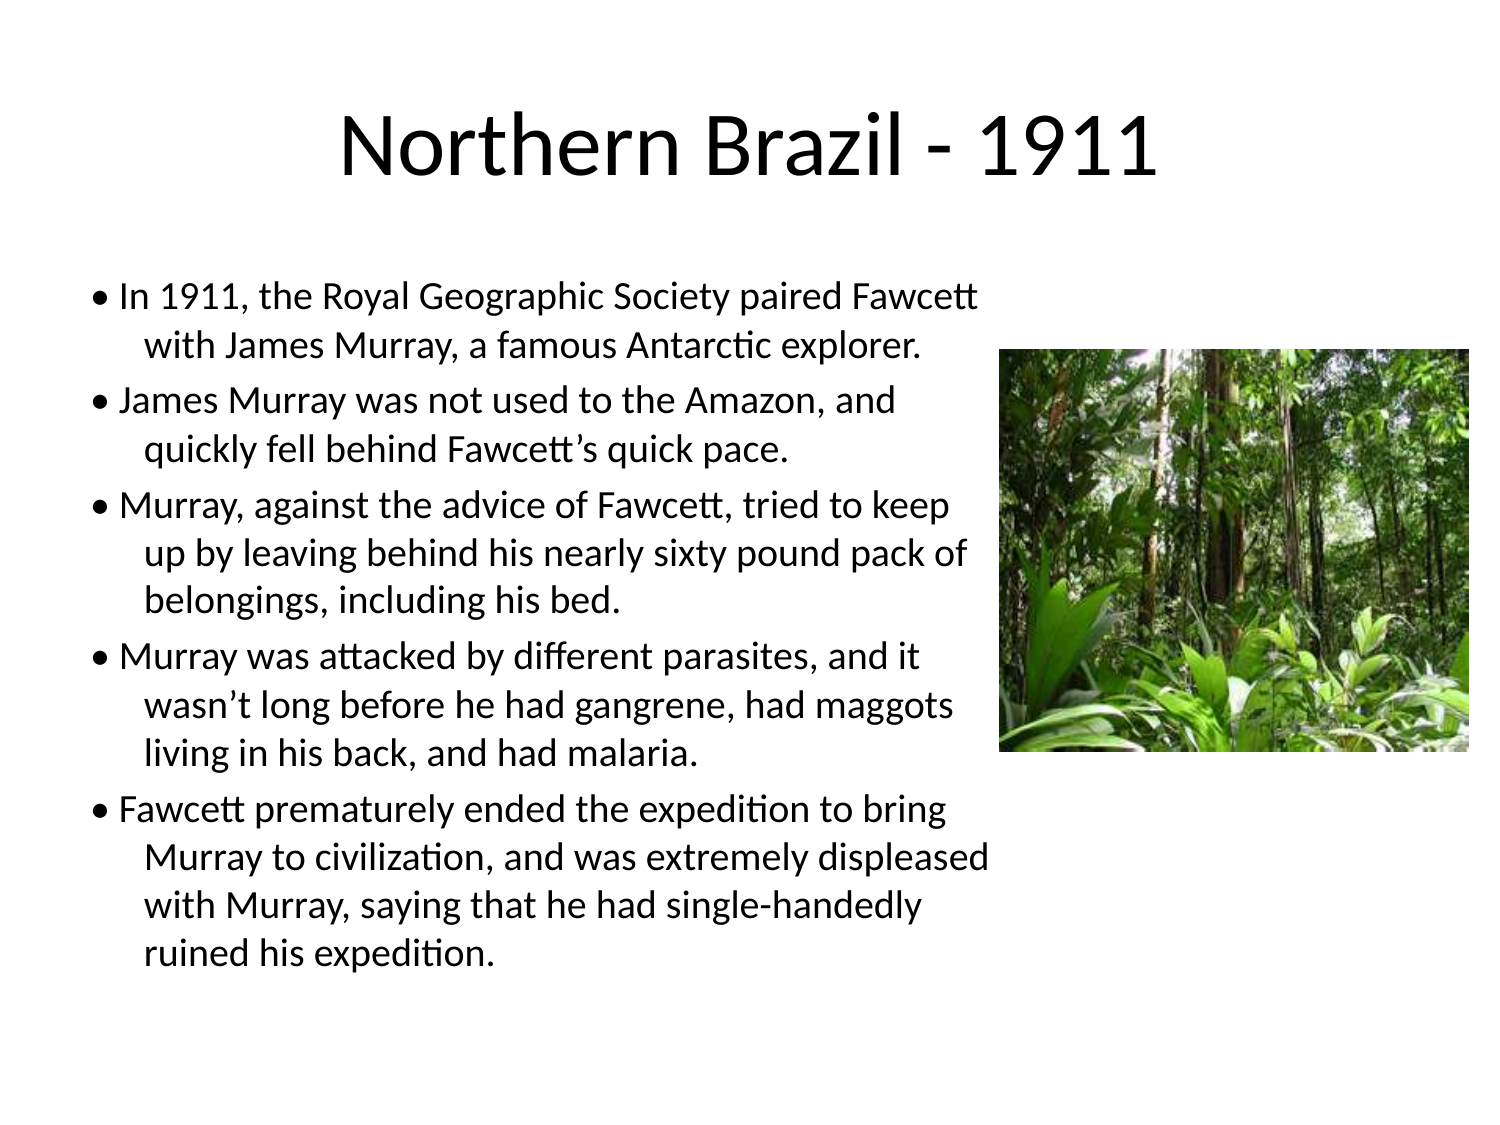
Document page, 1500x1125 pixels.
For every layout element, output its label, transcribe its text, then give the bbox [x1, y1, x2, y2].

list • In 1911, the Royal Geographic Society paired Fawcett with James Murray, a famous Antarctic explorer. • James Murray was not used to the Amazon, and quickly fell behind Fawcett’s quick pace. • Murray, against the advice of Fawcett, tried to keep up by leaving behind his nearly sixty pound pack of belongings, including his bed. • Murray was attacked by different parasites, and it wasn’t long before he had gangrene, had maggots living in his back, and had malaria. • Fawcett prematurely ended the expedition to bring Murray to civilization, and was extremely displeased with Murray, saying that he had single-handedly ruined his expedition. [74, 262, 1013, 1006]
title Northern Brazil - 1911 [74, 44, 1426, 233]
picture [999, 349, 1469, 752]
